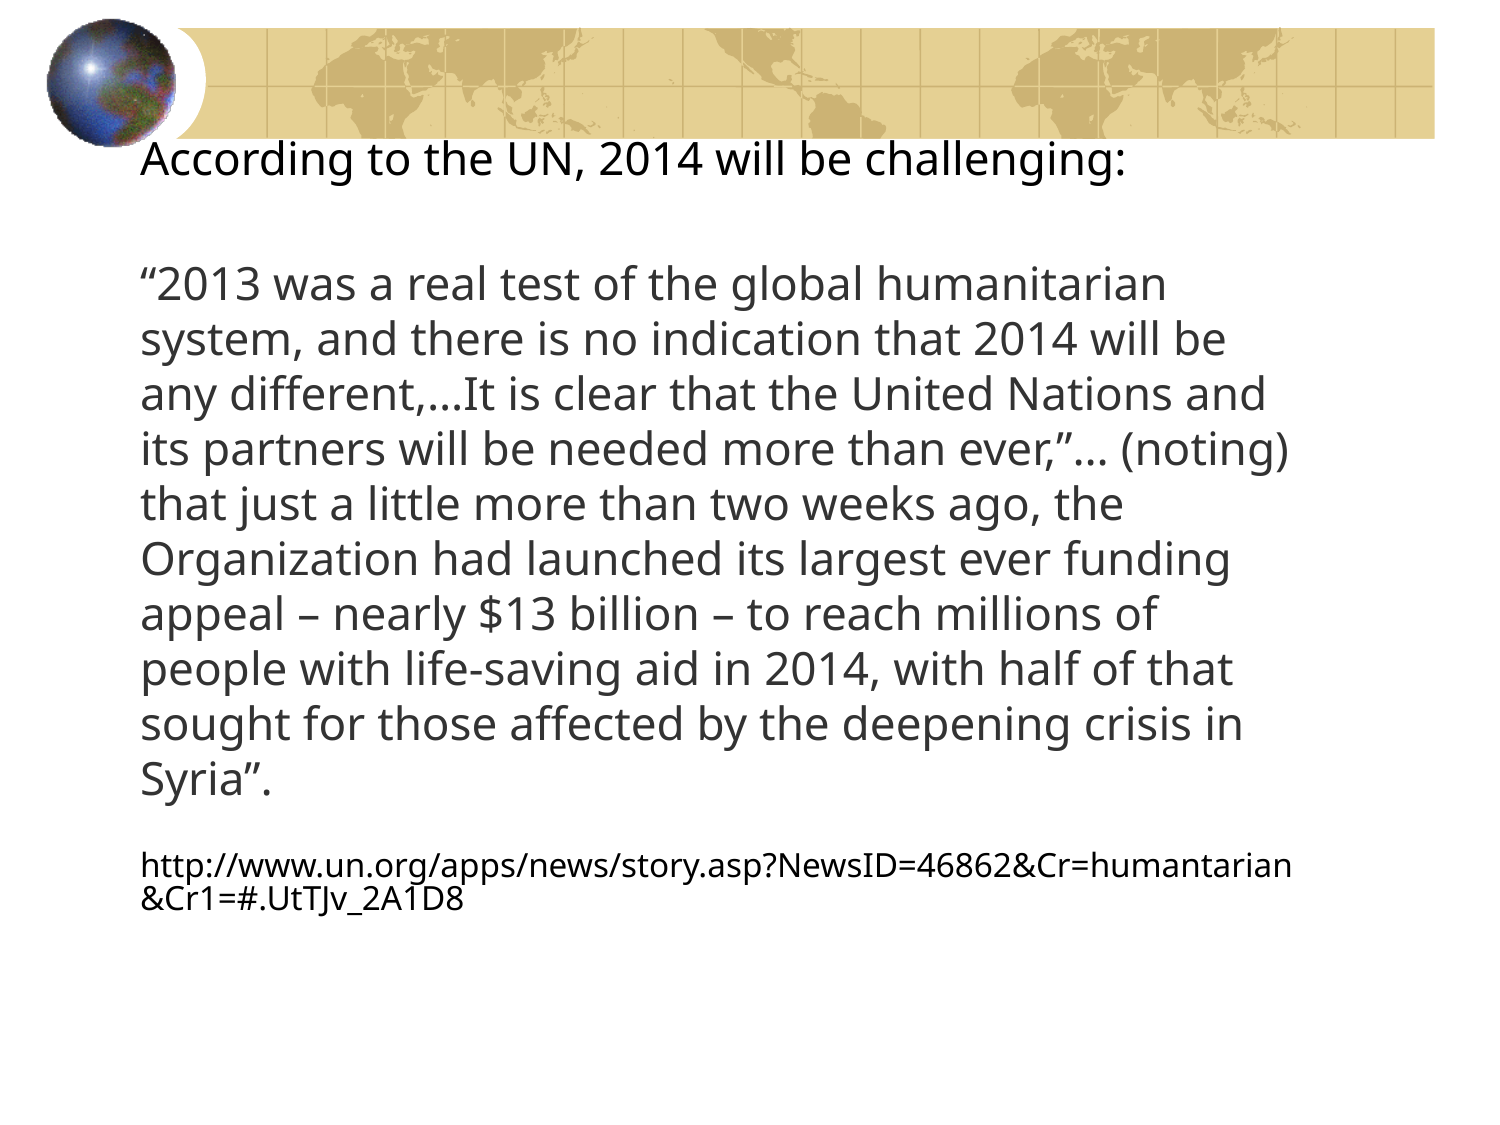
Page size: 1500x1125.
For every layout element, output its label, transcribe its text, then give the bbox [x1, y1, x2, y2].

picture [42, 14, 190, 151]
text_box According to the UN, 2014 will be challenging: “2013 was a real test of the global humanitarian system, and there is no indication that 2014 will be any different,…It is clear that the United Nations and its partners will be needed more than ever,”… (noting) that just a little more than two weeks ago, the Organization had launched its largest ever funding appeal – nearly $13 billion – to reach millions of people with life-saving aid in 2014, with half of that sought for those affected by the deepening crisis in Syria”. http://www.un.org/apps/news/story.asp?NewsID=46862&Cr=humantarian&Cr1=#.UtTJv_2A1D8 [124, 122, 1313, 912]
